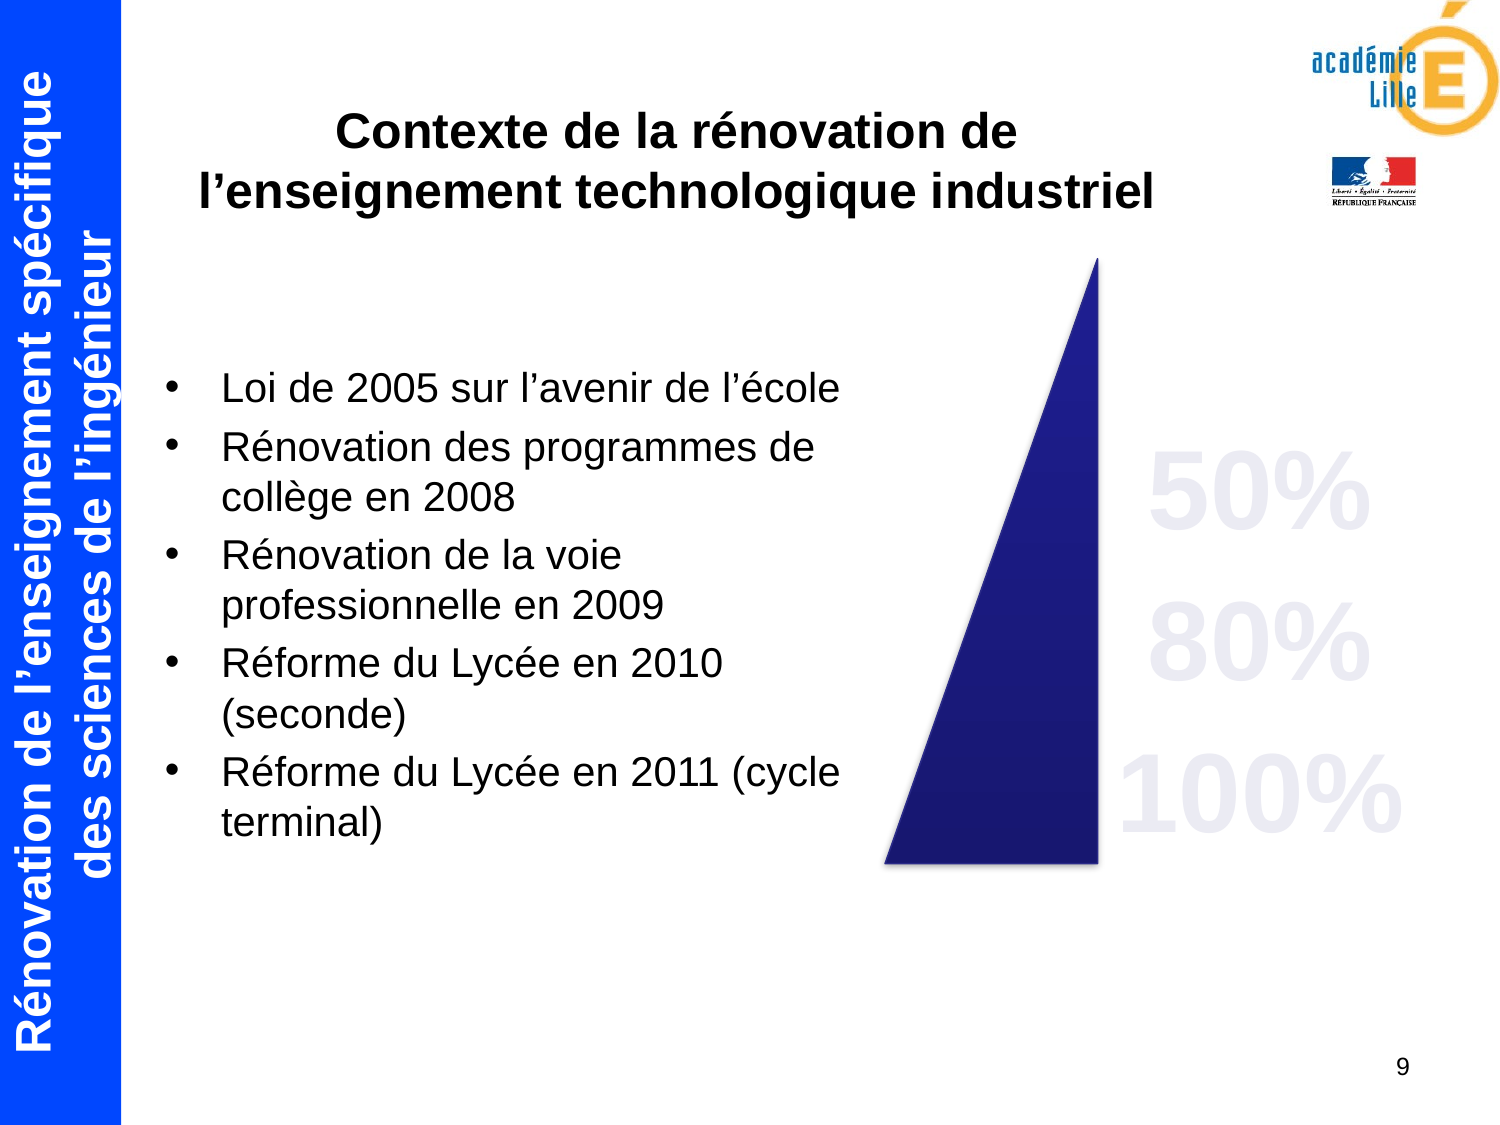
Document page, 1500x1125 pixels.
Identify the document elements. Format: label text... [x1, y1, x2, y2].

text_box Loi de 2005 sur l’avenir de l’école Rénovation des programmes de collège en 2008 Rénovation de la voie professionnelle en 2009 Réforme du Lycée en 2010 (seconde) Réforme du Lycée en 2011 (cycle terminal) [150, 237, 906, 1005]
slide_number 9 [1074, 1042, 1426, 1103]
picture [1312, 0, 1500, 206]
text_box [884, 258, 1448, 864]
text_box Contexte de la rénovation de l’enseignement technologique industriel [153, 90, 1202, 226]
